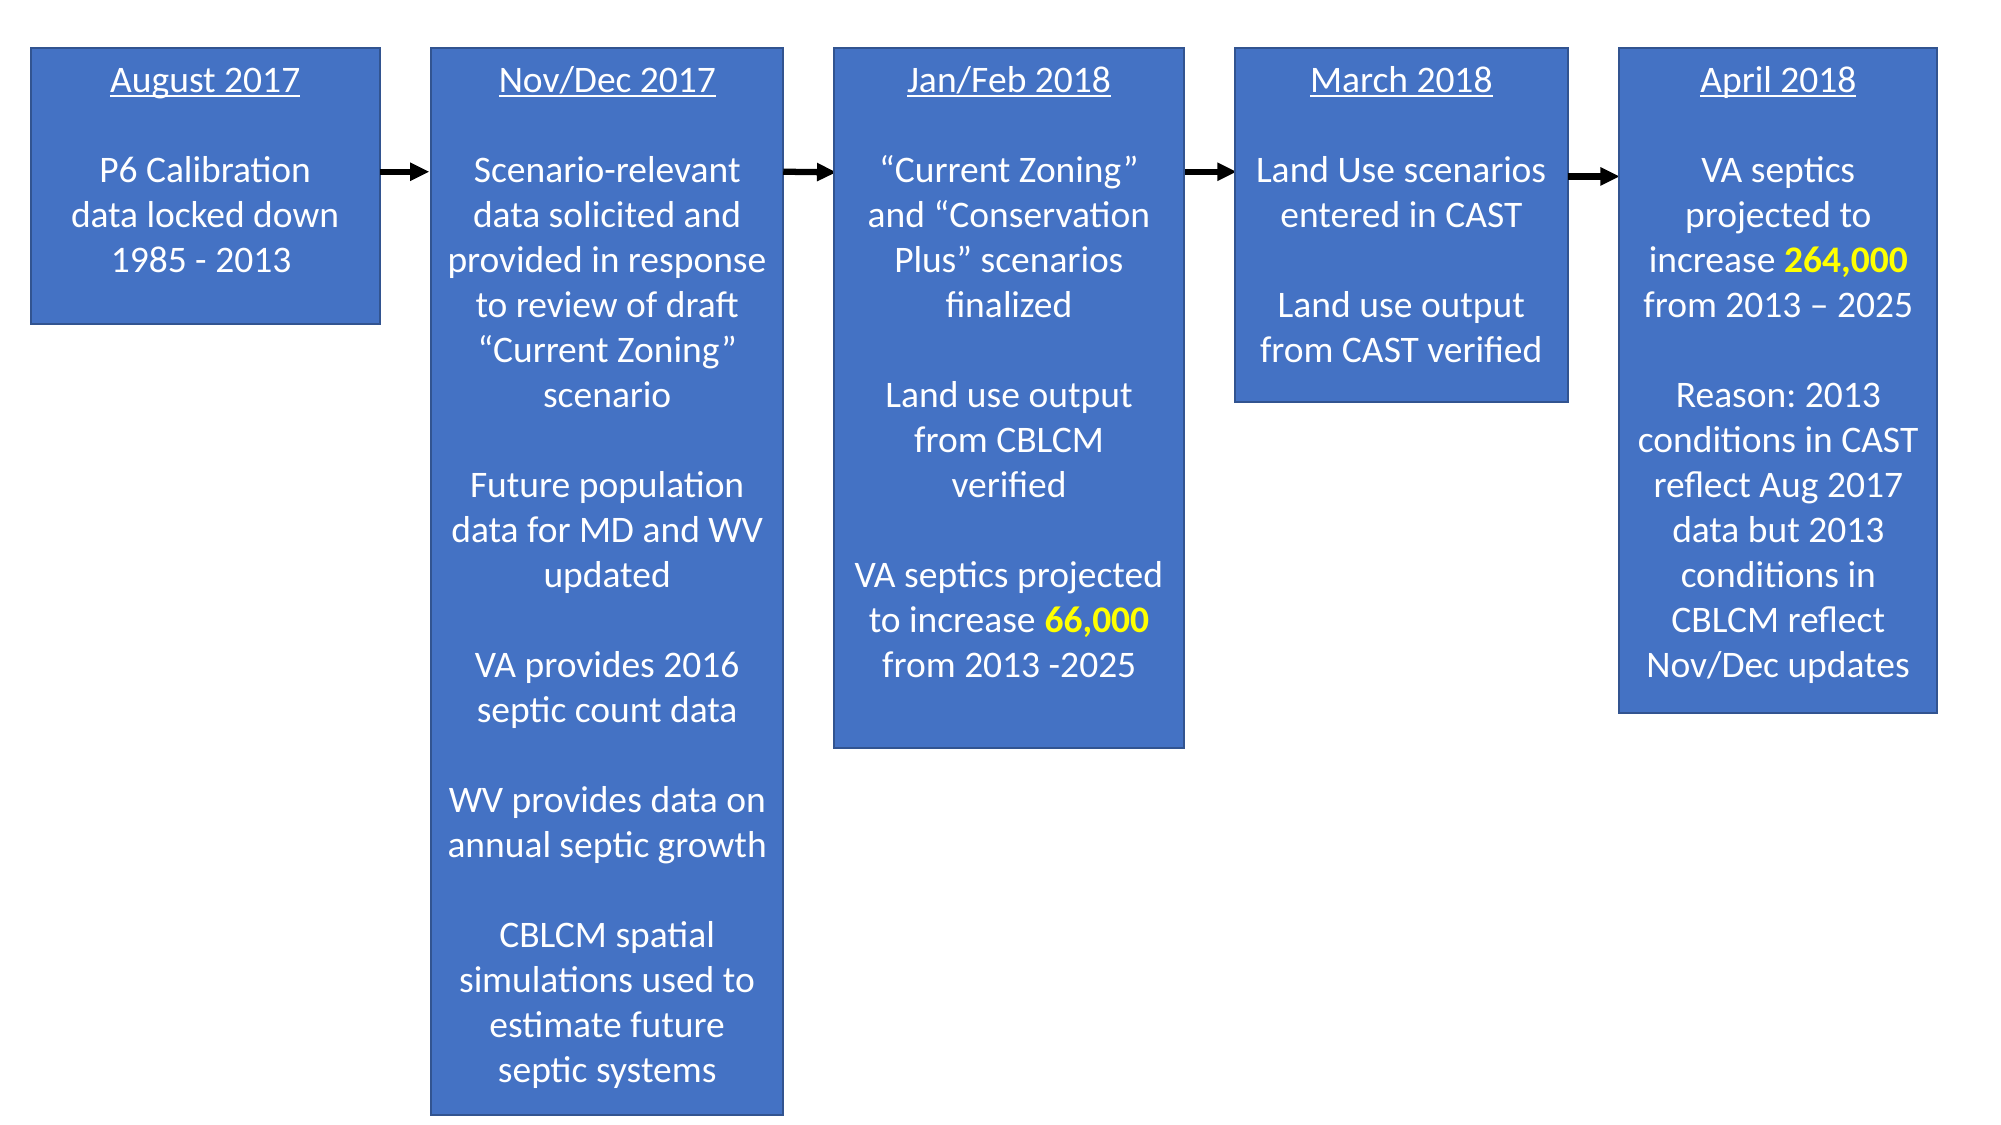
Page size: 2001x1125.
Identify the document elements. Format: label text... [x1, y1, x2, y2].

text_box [379, 47, 784, 1115]
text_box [1567, 47, 1938, 714]
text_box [1184, 47, 1567, 403]
text_box August 2017 P6 Calibration data locked down 1985 - 2013 [30, 47, 379, 325]
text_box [783, 47, 1184, 749]
